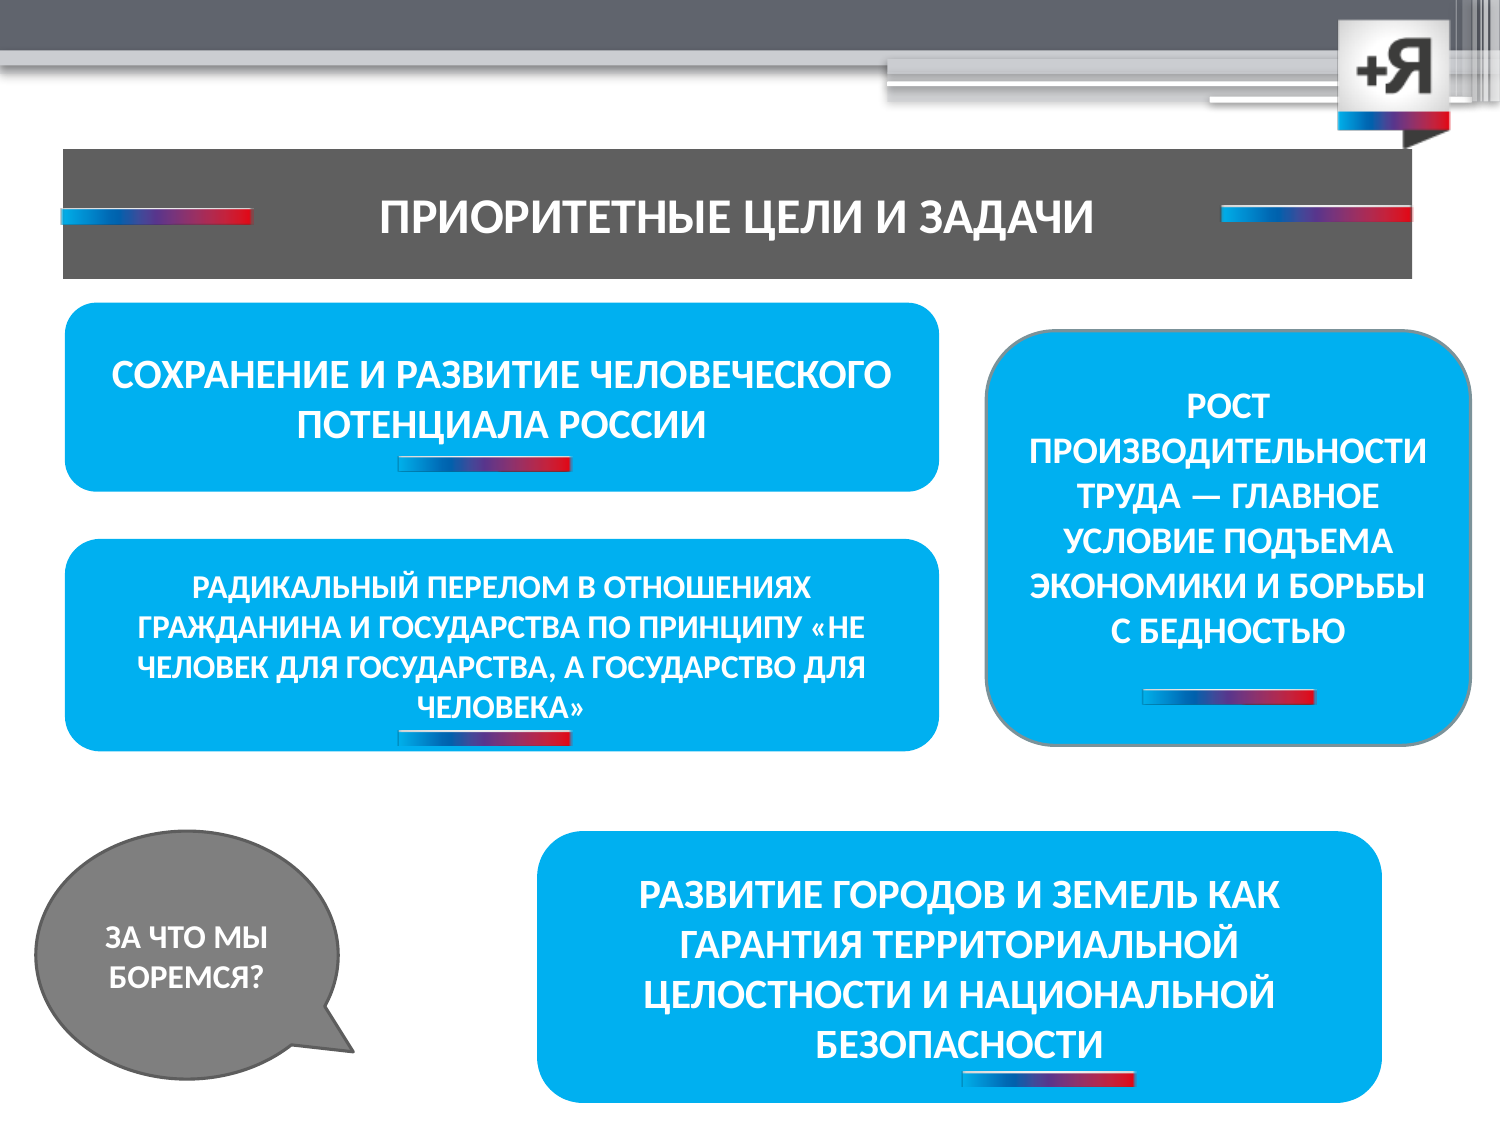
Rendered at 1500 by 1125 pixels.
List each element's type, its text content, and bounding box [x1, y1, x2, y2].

text_box РАЗВИТИЕ ГОРОДОВ И ЗЕМЕЛЬ КАК ГАРАНТИЯ ТЕРРИТОРИАЛЬНОЙ ЦЕЛОСТНОСТИ И НАЦИОНАЛЬНОЙ БЕЗОПАСНОСТИ [535, 829, 1384, 1105]
text_box РАДИКАЛЬНЫЙ ПЕРЕЛОМ В ОТНОШЕНИЯХ ГРАЖДАНИНА И ГОСУДАРСТВА ПО ПРИНЦИПУ «НЕ ЧЕЛОВЕК ДЛЯ ГОСУДАРСТВА, А ГОСУДАРСТВО ДЛЯ ЧЕЛОВЕКА» [63, 537, 941, 753]
picture [57, 207, 255, 225]
picture [1328, 19, 1451, 149]
picture [429, 457, 572, 471]
picture [963, 1072, 1136, 1086]
text_box ЗА ЧТО МЫ БОРЕМСЯ? [34, 829, 355, 1081]
picture [1173, 690, 1316, 704]
picture [1217, 205, 1414, 223]
title ПРИОРИТЕТНЫЕ ЦЕЛИ И ЗАДАЧИ [62, 147, 1414, 281]
text_box РОСТ ПРОИЗВОДИТЕЛЬНОСТИ ТРУДА — ГЛАВНОЕ УСЛОВИЕ ПОДЪЕМА ЭКОНОМИКИ И БОРЬБЫ С БЕДНОСТЬЮ [984, 329, 1473, 747]
picture [401, 731, 572, 745]
text_box СОХРАНЕНИЕ И РАЗВИТИЕ ЧЕЛОВЕЧЕСКОГО ПОТЕНЦИАЛА РОССИИ [63, 301, 941, 494]
